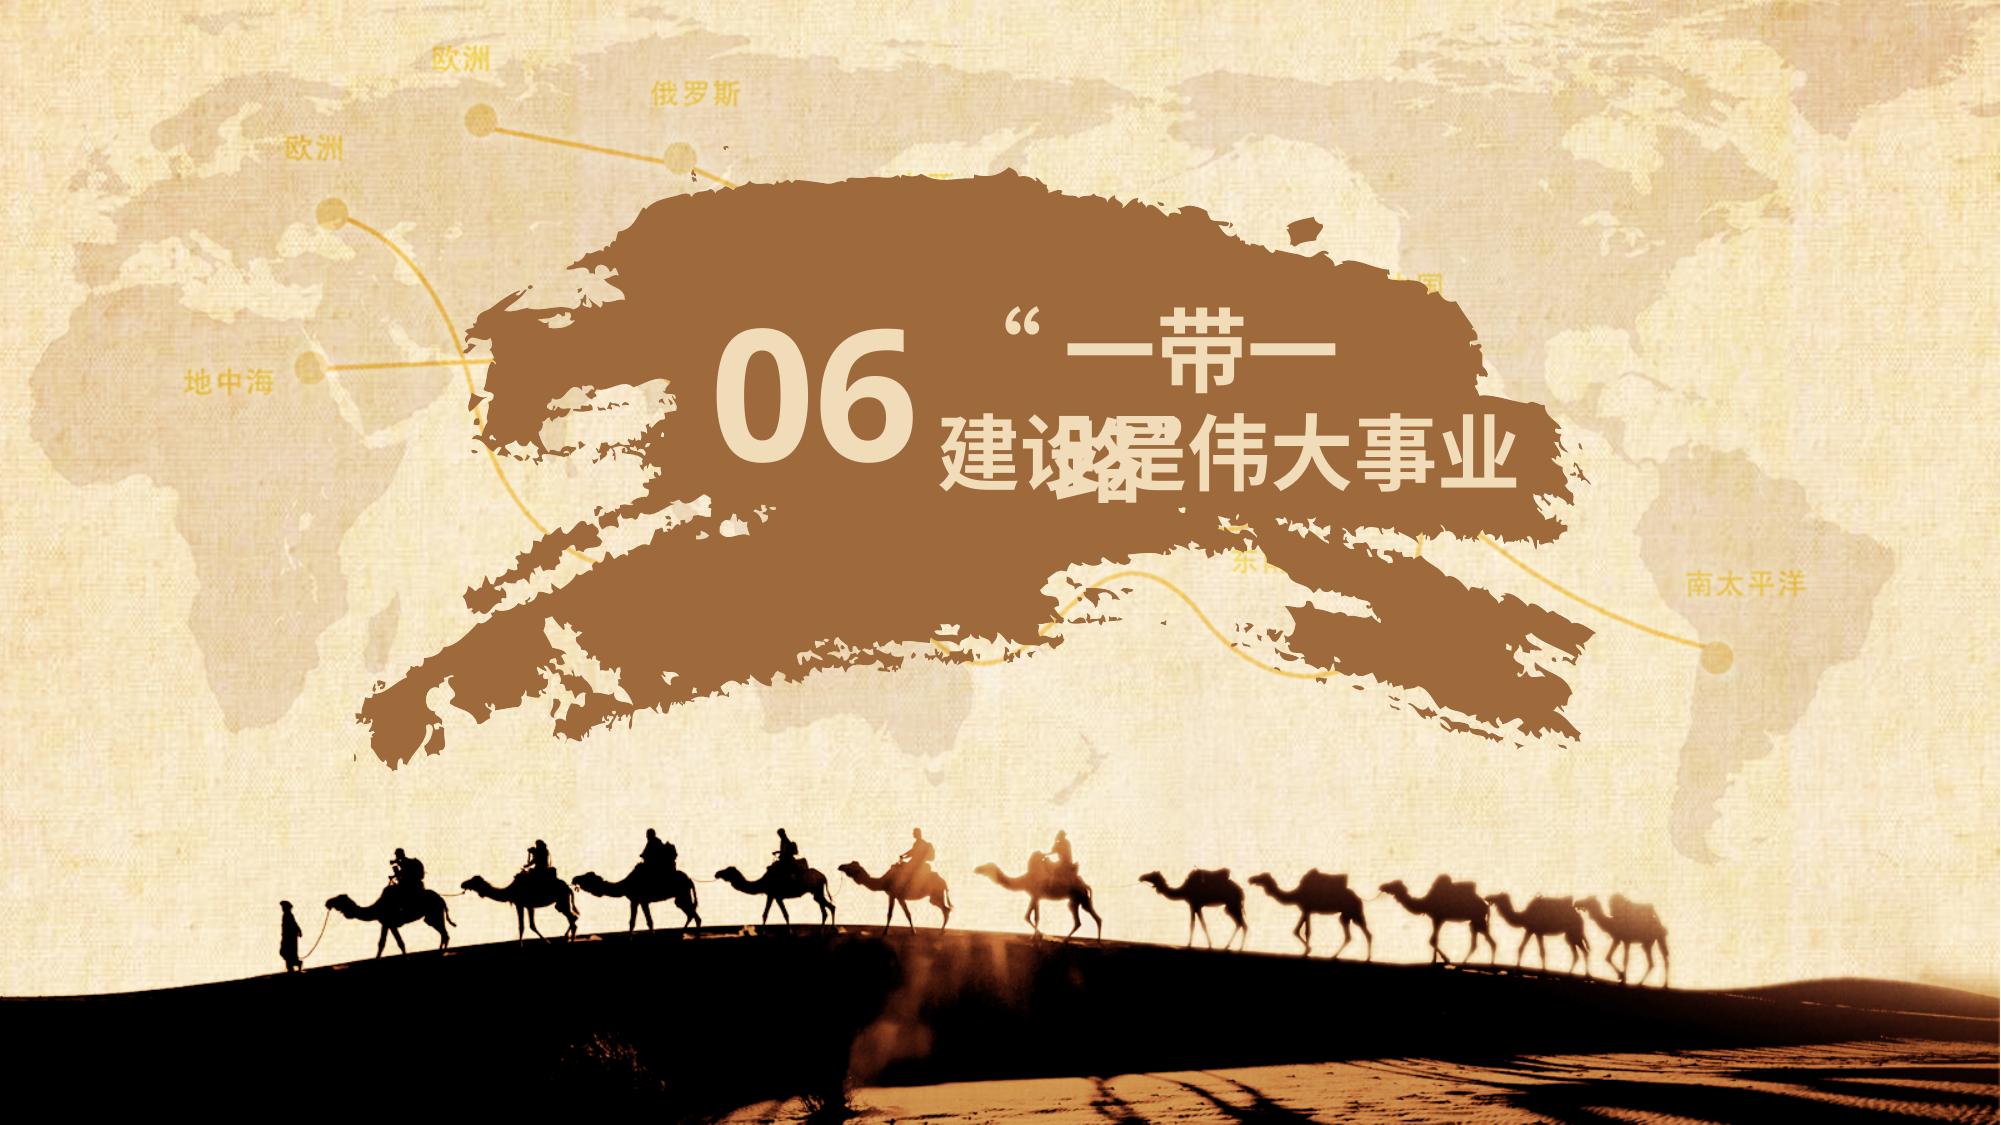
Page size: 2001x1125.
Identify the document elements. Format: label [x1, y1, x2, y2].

text_box [463, 167, 1390, 530]
text_box [678, 270, 1540, 511]
text_box [355, 507, 1597, 772]
text_box [1540, 404, 1575, 507]
text_box [1569, 462, 1592, 485]
picture [0, 0, 2000, 1125]
text_box [1578, 443, 1583, 451]
